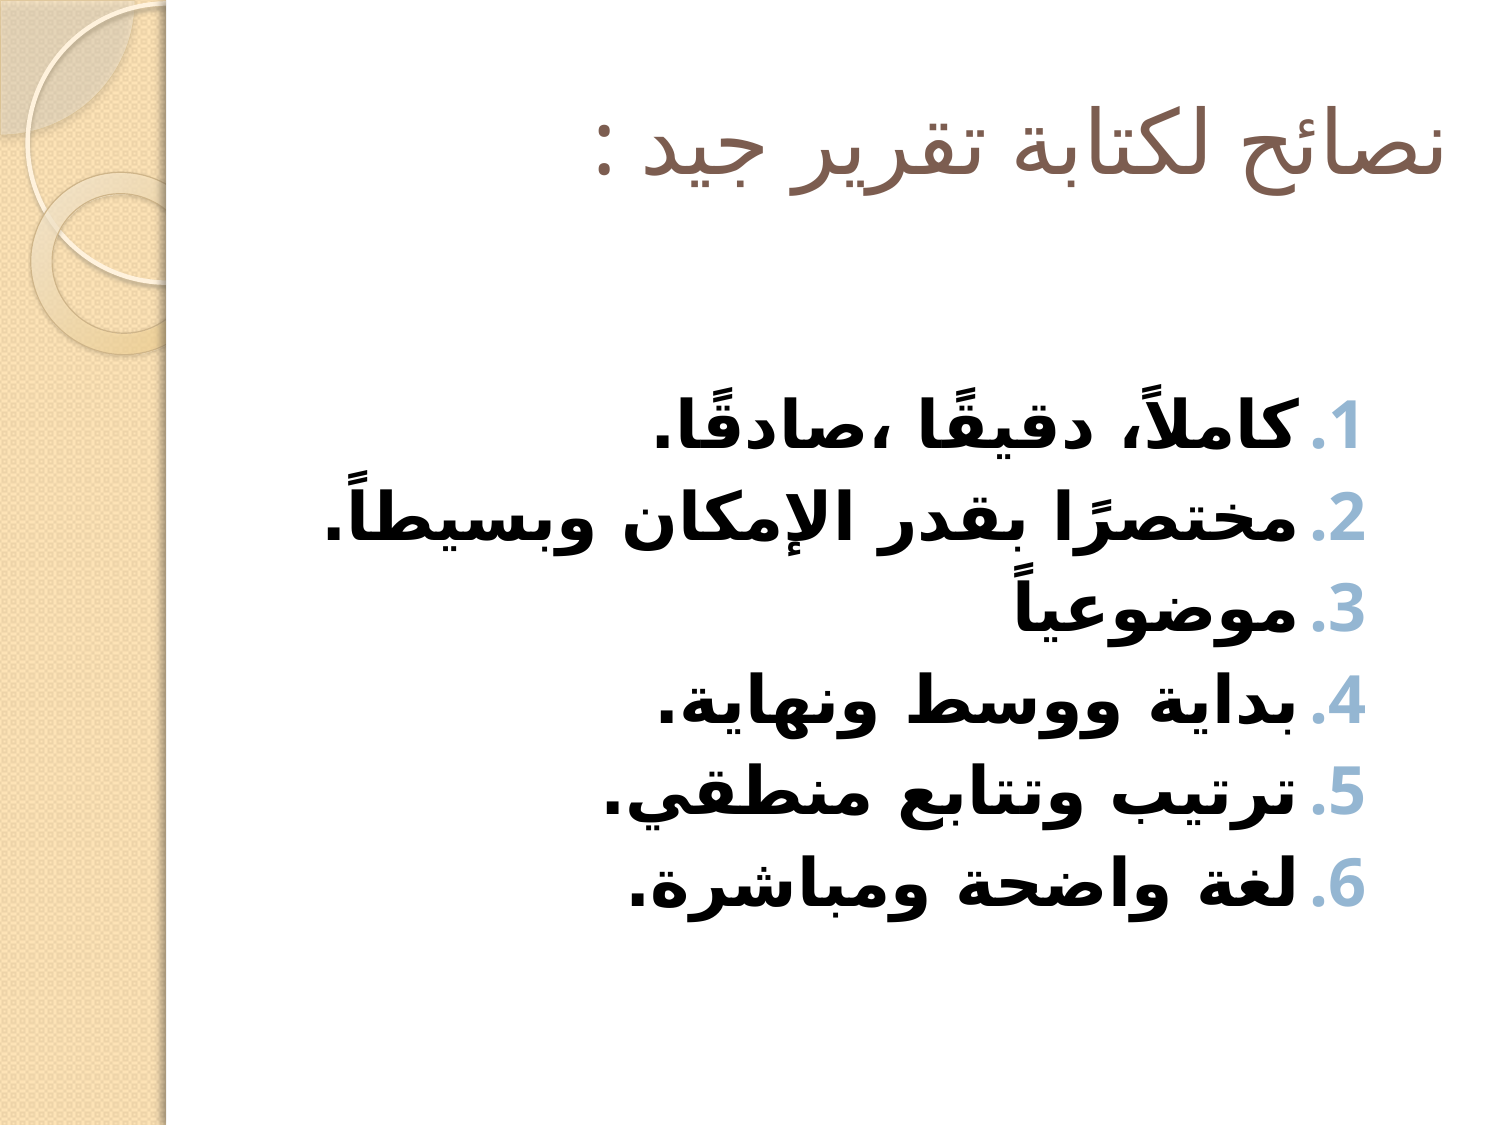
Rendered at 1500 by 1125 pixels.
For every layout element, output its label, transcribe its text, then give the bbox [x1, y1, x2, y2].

list كاملاً، دقيقًا ،صادقًا. مختصرًا بقدر الإمكان وبسيطاً. موضوعياً بداية ووسط ونهاية. ترتيب وتتابع منطقي. لغة واضحة ومباشرة. [234, 375, 1465, 1028]
title نصائح لكتابة تقرير جيد : [235, 45, 1466, 233]
